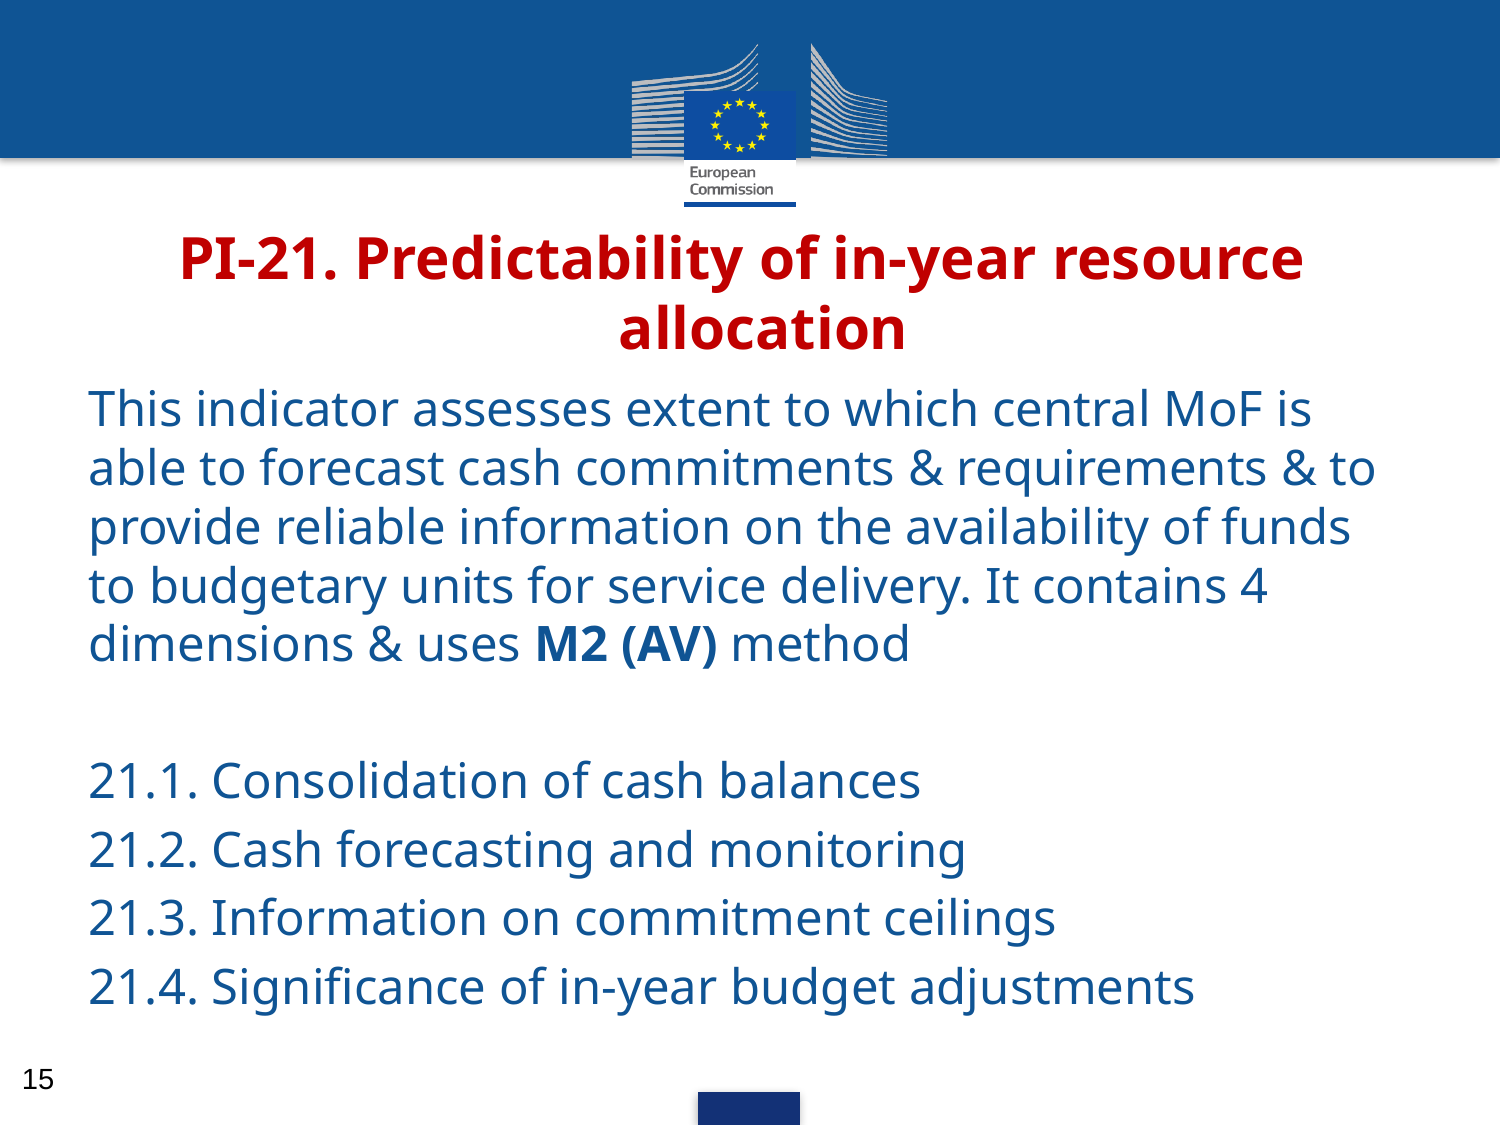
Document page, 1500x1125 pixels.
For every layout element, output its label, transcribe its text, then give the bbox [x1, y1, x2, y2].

list This indicator assesses extent to which central MoF is able to forecast cash commitments & requirements & to provide reliable information on the availability of funds to budgetary units for service delivery. It contains 4 dimensions & uses M2 (AV) method 21.1. Consolidation of cash balances 21.2. Cash forecasting and monitoring 21.3. Information on commitment ceilings 21.4. Significance of in-year budget adjustments [17, 370, 1425, 1021]
title PI-21. Predictability of in-year resource allocation [66, 219, 1417, 362]
slide_number 15 [0, 1052, 70, 1125]
